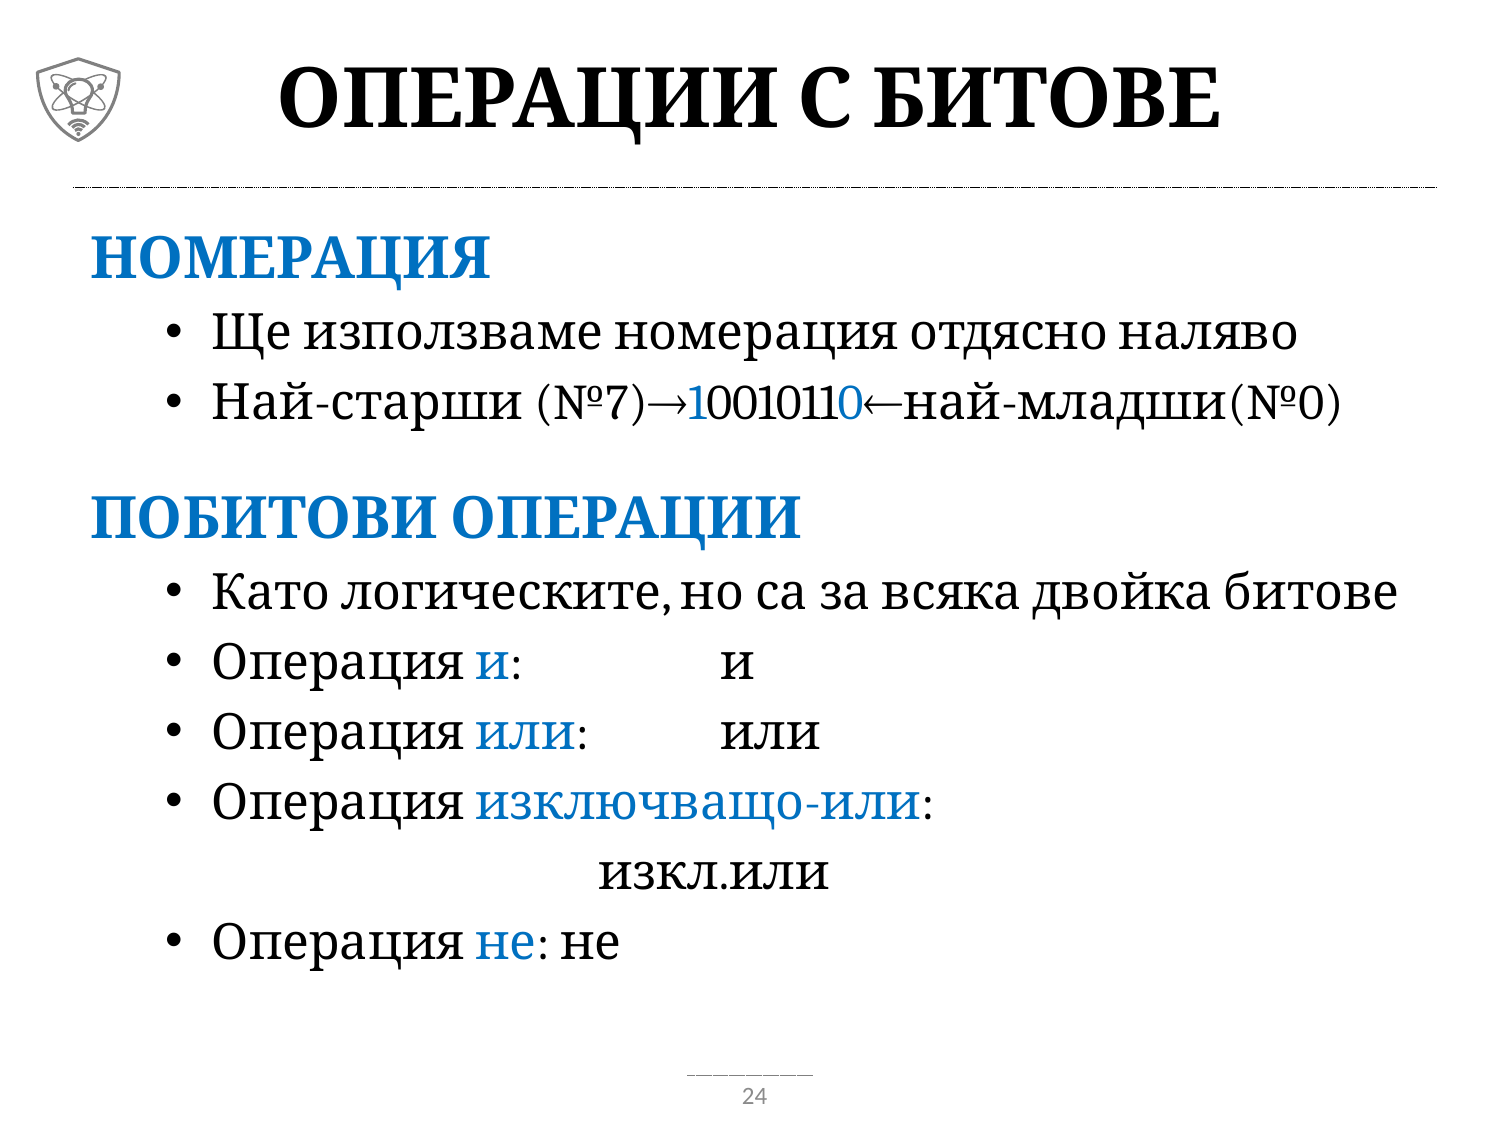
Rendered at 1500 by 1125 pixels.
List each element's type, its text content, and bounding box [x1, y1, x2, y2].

title Операции с битове [0, 0, 1500, 188]
slide_number 24 [579, 1065, 930, 1125]
